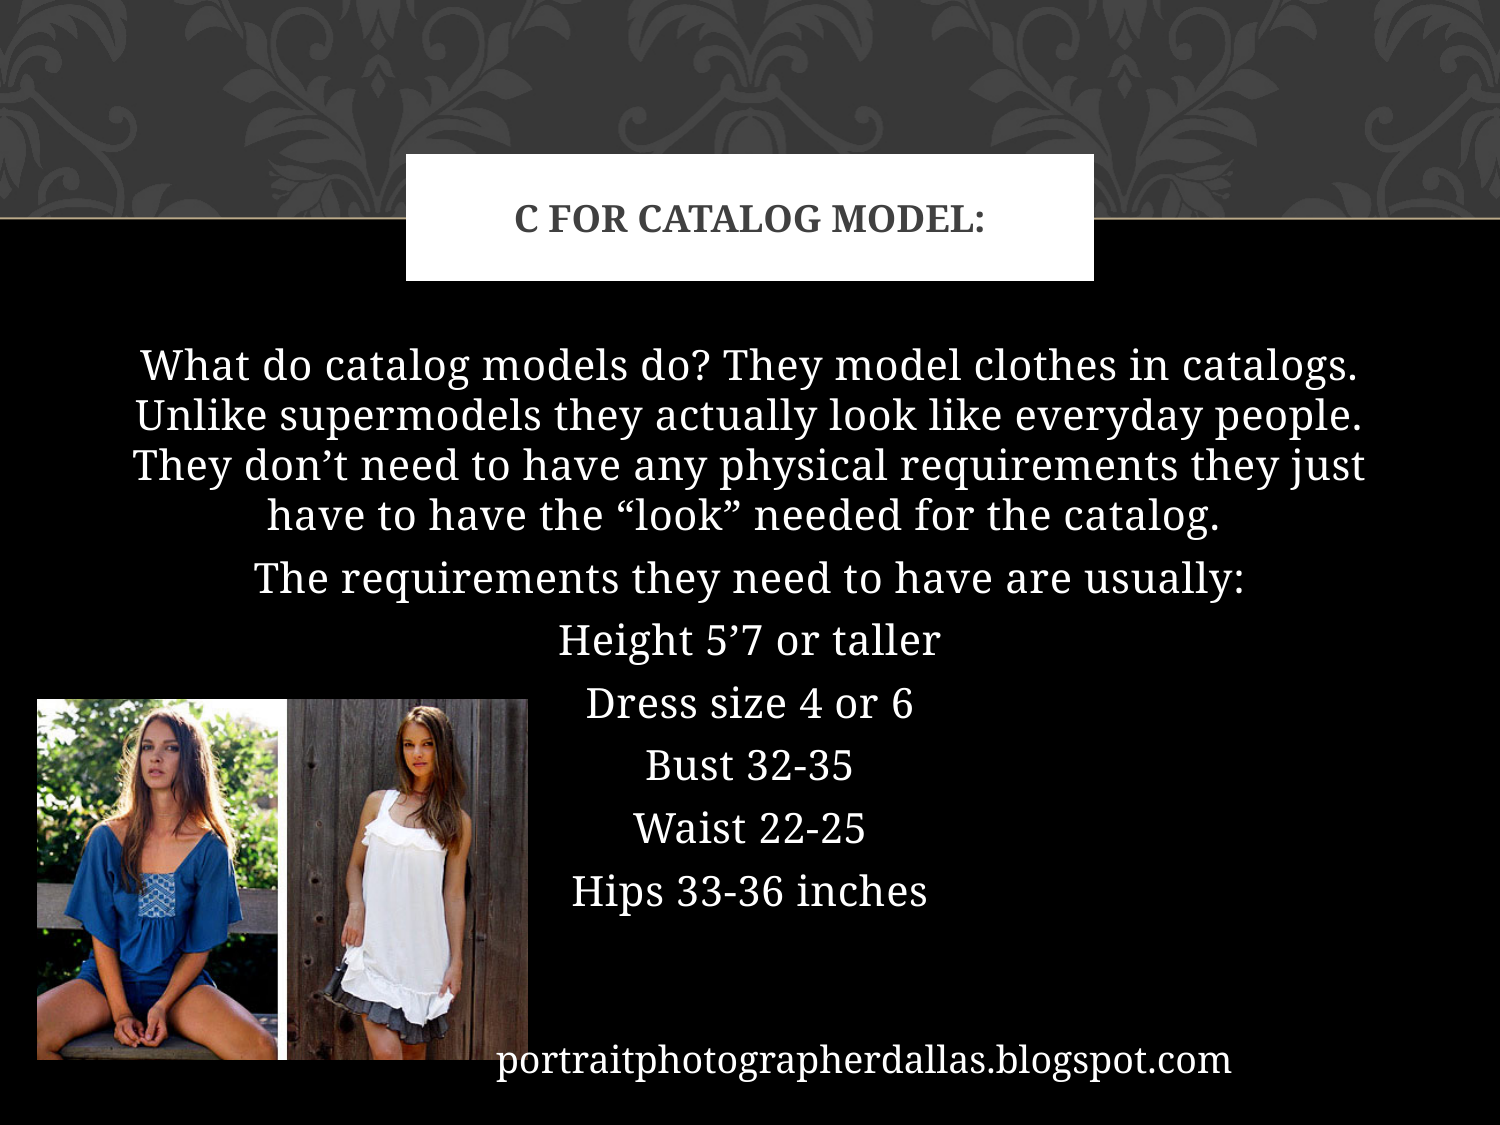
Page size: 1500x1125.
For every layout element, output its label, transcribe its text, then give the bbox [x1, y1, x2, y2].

title C for catalog model: [406, 154, 1094, 281]
list What do catalog models do? They model clothes in catalogs. Unlike supermodels they actually look like everyday people. They don’t need to have any physical requirements they just have to have the “look” needed for the catalog. The requirements they need to have are usually: Height 5’7 or taller Dress size 4 or 6 Bust 32-35 Waist 22-25 Hips 33-36 inches [75, 331, 1425, 1000]
picture [37, 699, 528, 1060]
text_box portraitphotographerdallas.blogspot.com [481, 1029, 1249, 1089]
